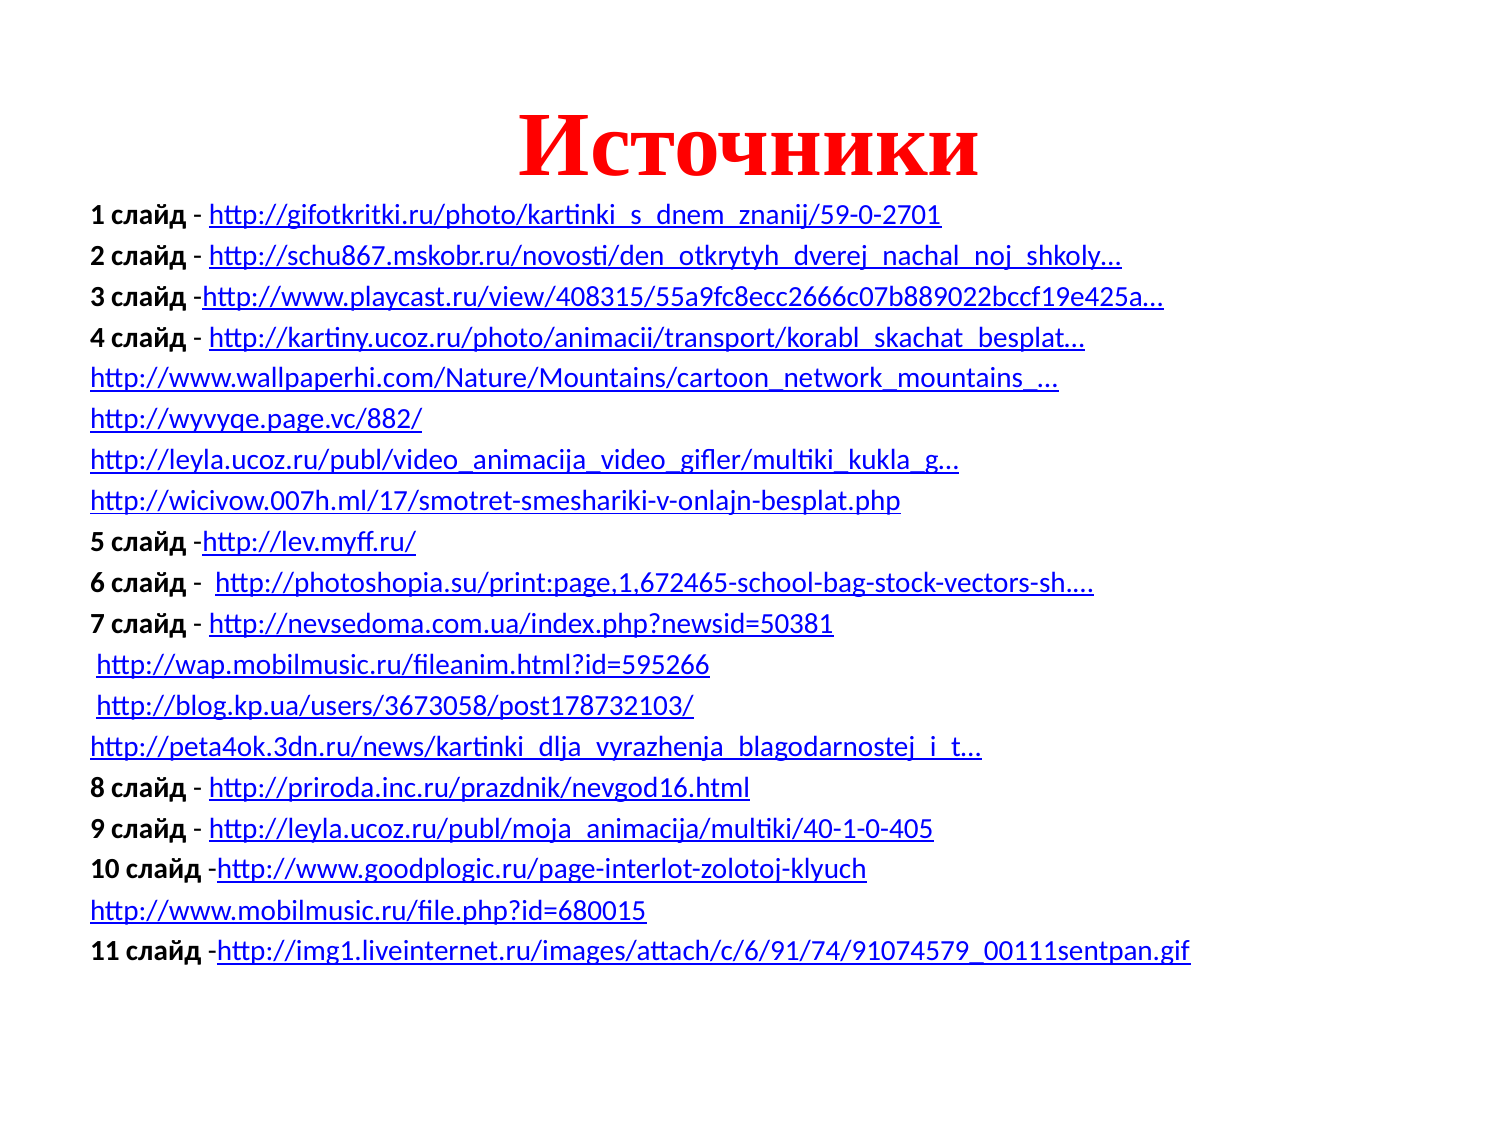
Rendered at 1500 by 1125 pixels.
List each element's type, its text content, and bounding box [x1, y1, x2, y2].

list 1 слайд - http://gifotkritki.ru/photo/kartinki_s_dnem_znanij/59-0-2701 2 слайд - http://schu867.mskobr.ru/novosti/den_otkrytyh_dverej_nachal_noj_shkoly… 3 слайд -http://www.playcast.ru/view/408315/55a9fc8ecc2666c07b889022bccf19e425a… 4 слайд - http://kartiny.ucoz.ru/photo/animacii/transport/korabl_skachat_besplat… http://www.wallpaperhi.com/Nature/Mountains/cartoon_network_mountains_… http://wyvyqe.page.vc/882/ http://leyla.ucoz.ru/publ/video_animacija_video_gifler/multiki_kukla_g… http://wicivow.007h.ml/17/smotret-smeshariki-v-onlajn-besplat.php 5 слайд -http://lev.myff.ru/ 6 слайд - http://photoshopia.su/print:page,1,672465-school-bag-stock-vectors-sh.… 7 слайд - http://nevsedoma.com.ua/index.php?newsid=50381 http://wap.mobilmusic.ru/fileanim.html?id=595266 http://blog.kp.ua/users/3673058/post178732103/ http://peta4ok.3dn.ru/news/kartinki_dlja_vyrazhenja_blagodarnostej_i_t… 8 слайд - http://priroda.inc.ru/prazdnik/nevgod16.html 9 слайд - http://leyla.ucoz.ru/publ/moja_animacija/multiki/40-1-0-405 10 слайд -http://www.goodplogic.ru/page-interlot-zolotoj-klyuch http://www.mobilmusic.ru/file.php?id=680015 11 слайд -http://img1.liveinternet.ru/images/attach/c/6/91/74/91074579_00111sentpan.gif [75, 187, 1425, 1063]
title Источники [75, 45, 1425, 187]
